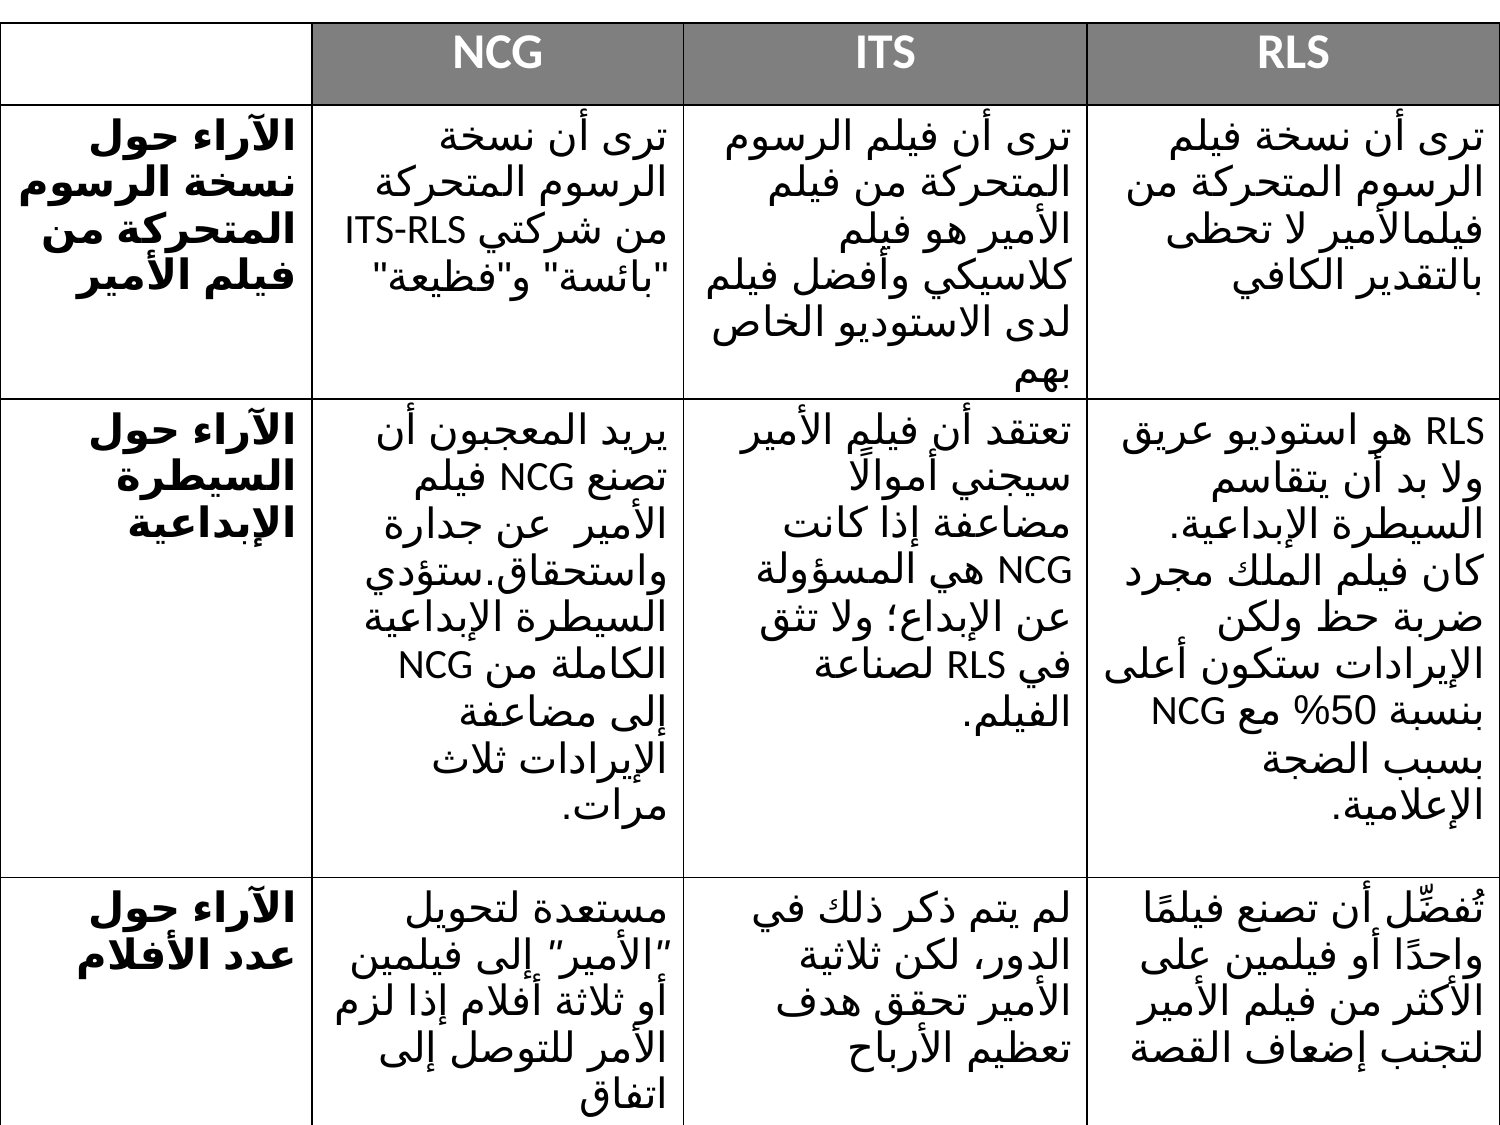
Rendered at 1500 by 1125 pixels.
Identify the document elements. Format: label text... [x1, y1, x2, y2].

table_cell ترى أن نسخة فيلم الرسوم المتحركة من فيلمالأمير لا تحظى بالتقدير الكافي [1088, 106, 1499, 398]
table_cell الآراء حول السيطرة الإبداعية [1, 400, 311, 877]
table_header NCG [313, 24, 683, 104]
table_cell ترى أن نسخة الرسوم المتحركة من شركتي ITS-RLS "بائسة" و"فظيعة" [313, 106, 683, 398]
table_header RLS [1088, 24, 1499, 104]
table_cell مستعدة لتحويل "الأمير" إلى فيلمين أو ثلاثة أفلام إذا لزم الأمر للتوصل إلى اتفاق [313, 878, 683, 1125]
table_cell الآراء حول نسخة الرسوم المتحركة من فيلم الأمير [1, 106, 311, 398]
table_cell تُفضِّل أن تصنع فيلمًا واحدًا أو فيلمين على الأكثر من فيلم الأمير لتجنب إضعاف القصة [1088, 878, 1499, 1125]
table_cell لم يتم ذكر ذلك في الدور، لكن ثلاثية الأمير تحقق هدف تعظيم الأرباح [684, 878, 1086, 1125]
table_cell RLS هو استوديو عريق ولا بد أن يتقاسم السيطرة الإبداعية. كان فيلم الملك مجرد ضربة حظ ولكن الإيرادات ستكون أعلى بنسبة 50% مع NCG بسبب الضجة الإعلامية. [1088, 400, 1499, 877]
table_cell تعتقد أن فيلم الأمير سيجني أموالًا مضاعفة إذا كانت NCG هي المسؤولة عن الإبداع؛ ولا تثق في RLS لصناعة الفيلم. [684, 400, 1086, 877]
table_cell يريد المعجبون أن تصنع NCG فيلم الأمير عن جدارة واستحقاق.ستؤدي السيطرة الإبداعية الكاملة من NCG إلى مضاعفة الإيرادات ثلاث مرات. [313, 400, 683, 877]
table_cell الآراء حول عدد الأفلام [1, 878, 311, 1125]
table_cell ترى أن فيلم الرسوم المتحركة من فيلم الأمير هو فيلم كلاسيكي وأفضل فيلم لدى الاستوديو الخاص بهم [684, 106, 1086, 398]
table_header [1, 24, 311, 104]
table_header ITS [684, 24, 1086, 104]
